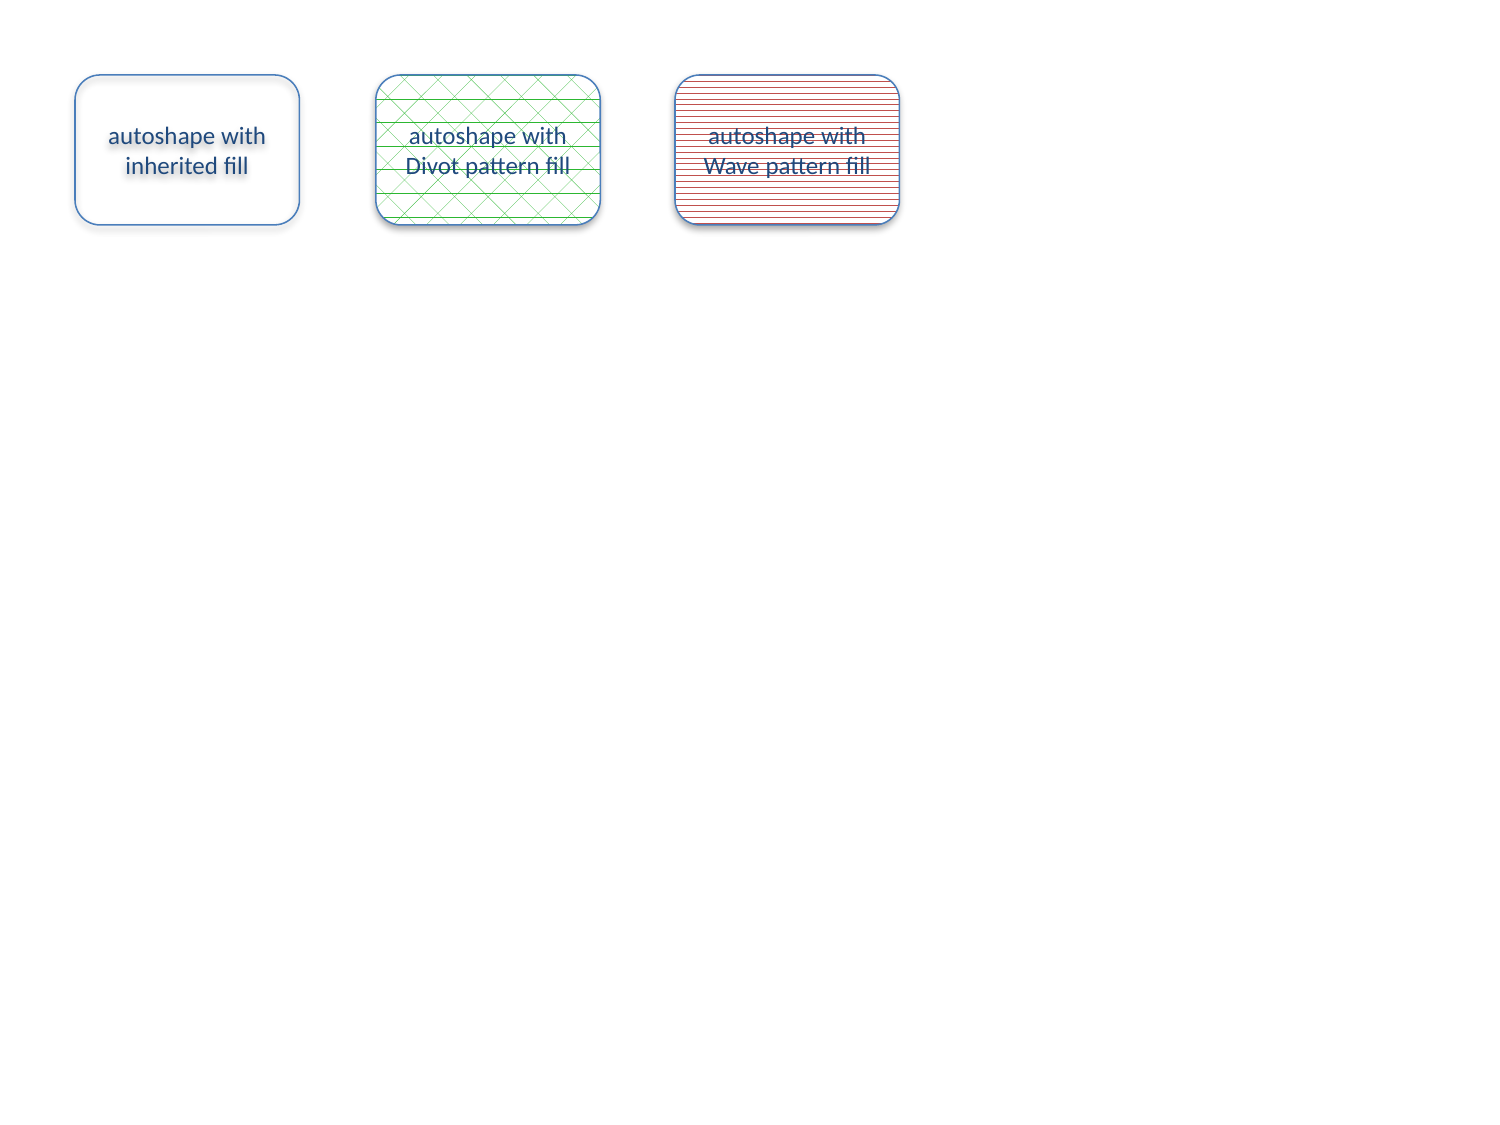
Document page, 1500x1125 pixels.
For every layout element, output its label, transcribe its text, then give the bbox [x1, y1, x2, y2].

text_box autoshape with Divot pattern fill [375, 74, 602, 226]
text_box autoshape with inherited fill [74, 74, 301, 226]
text_box autoshape with Wave pattern fill [674, 74, 901, 226]
